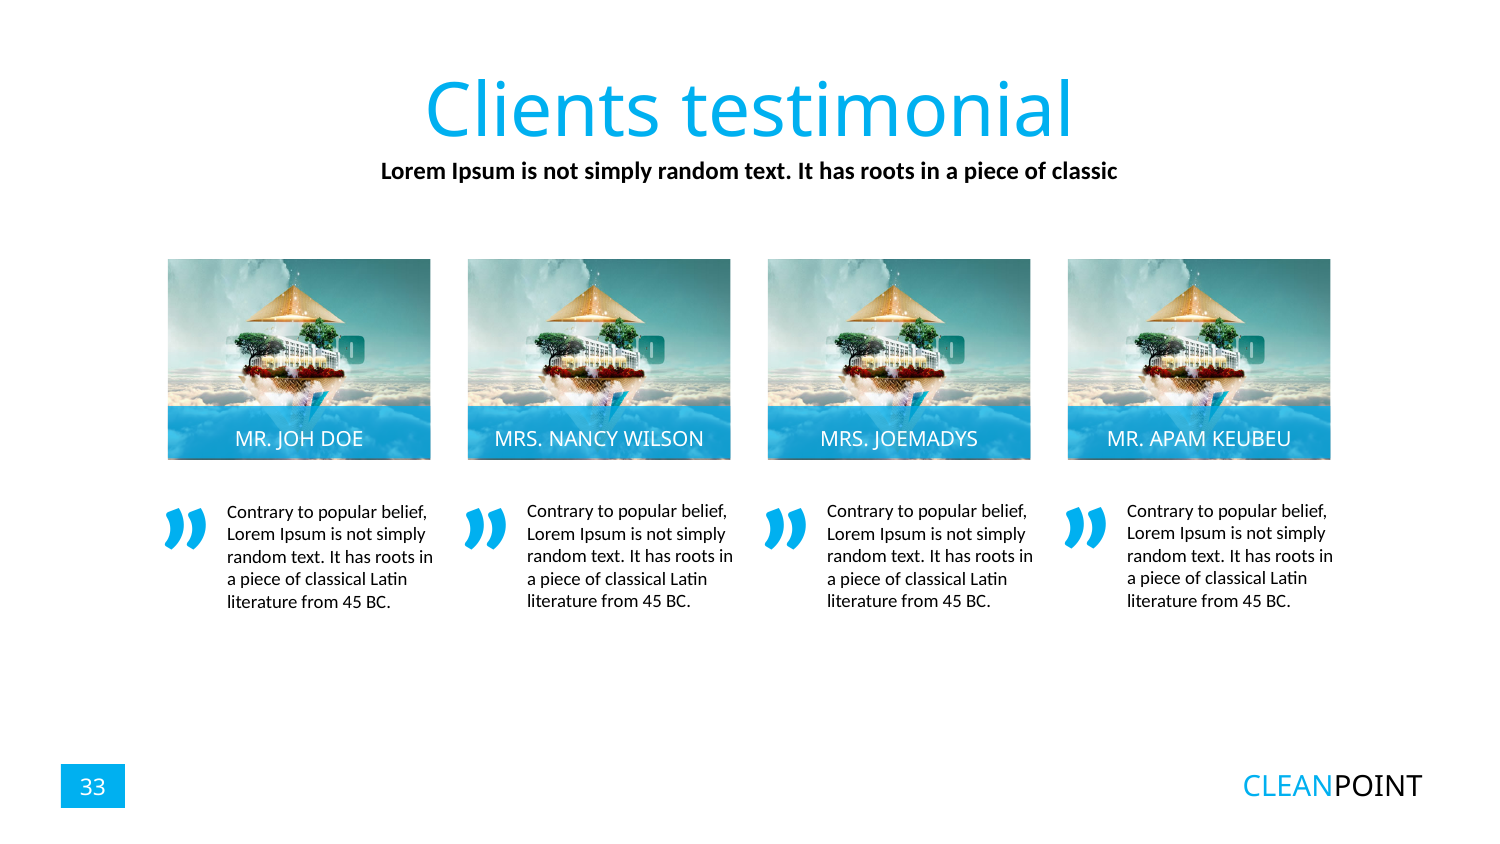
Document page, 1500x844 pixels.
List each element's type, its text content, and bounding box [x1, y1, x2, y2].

text_box ” [441, 463, 529, 644]
text_box [766, 257, 1032, 461]
text_box 33 [59, 762, 127, 810]
text_box ” [741, 463, 829, 643]
text_box MR. APAM KEUBEU [1067, 406, 1331, 459]
text_box [166, 257, 432, 461]
text_box Contrary to popular belief, Lorem Ipsum is not simply random text. It has roots in a piece of classical Latin literature from 45 BC. [212, 491, 441, 620]
text_box Contrary to popular belief, Lorem Ipsum is not simply random text. It has roots in a piece of classical Latin literature from 45 BC. [1112, 491, 1350, 619]
text_box MRS. NANCY WILSON [467, 406, 731, 459]
text_box [466, 257, 732, 461]
text_box Contrary to popular belief, Lorem Ipsum is not simply random text. It has roots in a piece of classical Latin literature from 45 BC. [812, 491, 1041, 619]
text_box ” [1041, 462, 1129, 643]
title Clients testimonial [300, 96, 1200, 160]
text_box Contrary to popular belief, Lorem Ipsum is not simply random text. It has roots in a piece of classical Latin literature from 45 BC. [512, 491, 741, 619]
text_box MRS. JOEMADYS [767, 406, 1031, 459]
text_box ” [141, 463, 229, 644]
text_box MR. JOH DOE [167, 406, 431, 459]
text_box CLEANPOINT [149, 746, 1438, 810]
text_box [1066, 257, 1332, 461]
text_box Lorem Ipsum is not simply random text. It has roots in a piece of classic [337, 146, 1163, 192]
